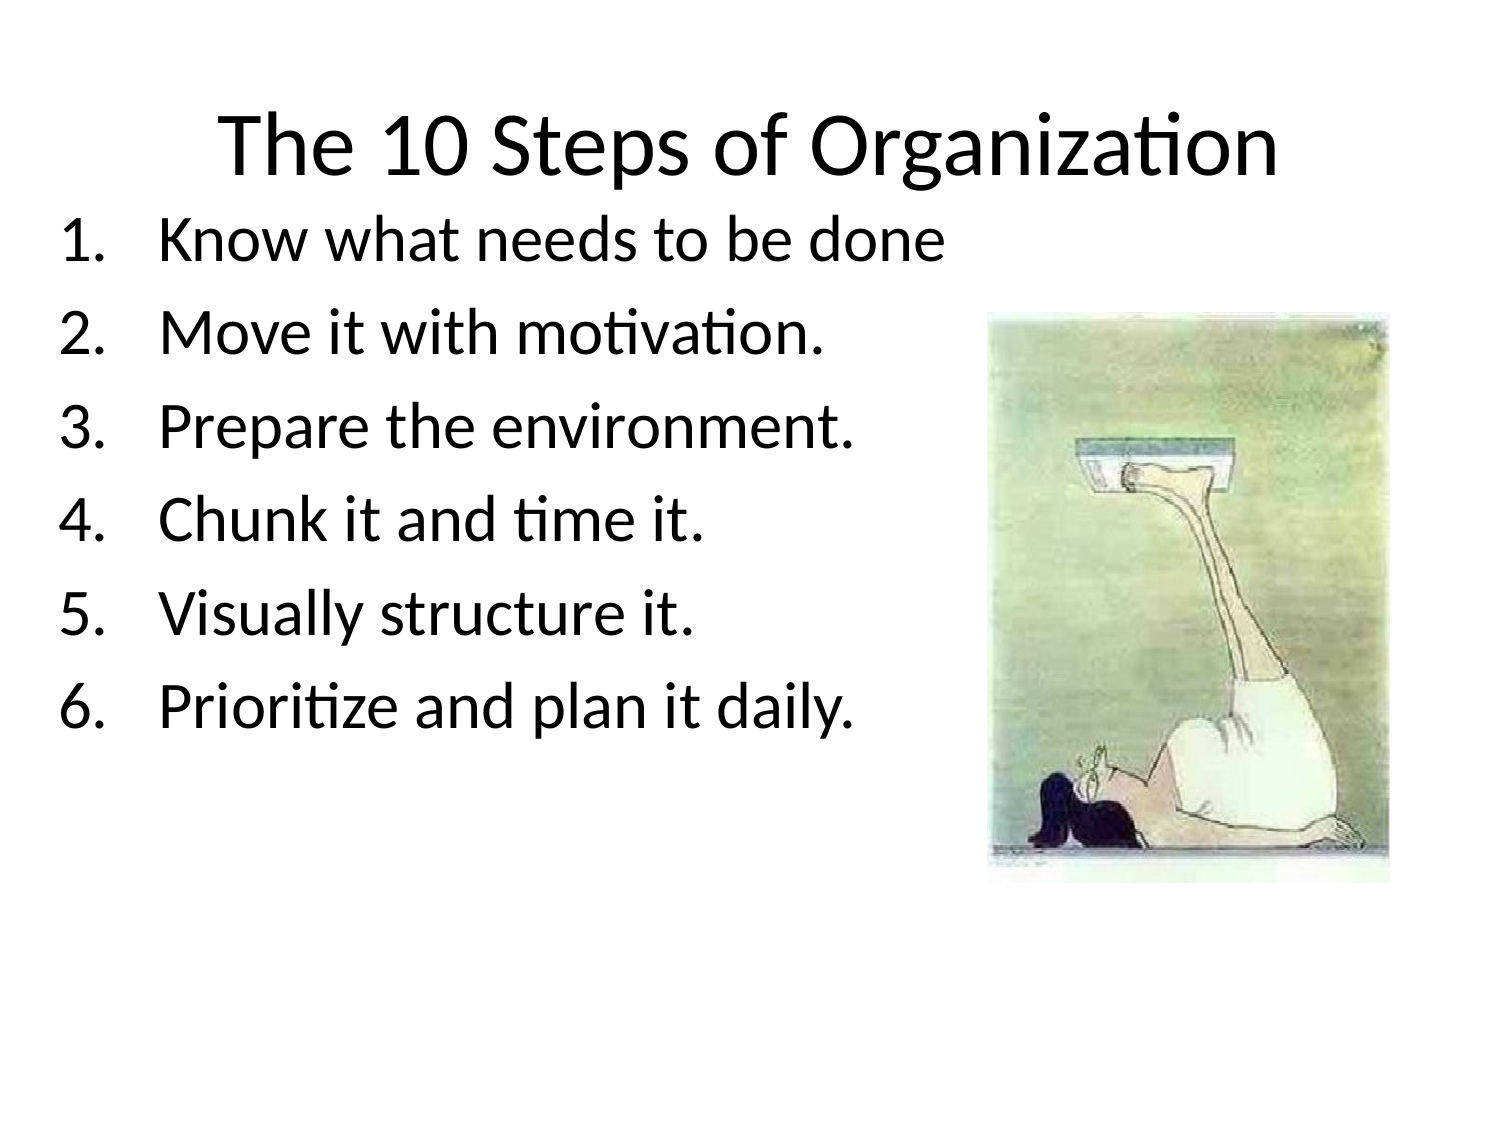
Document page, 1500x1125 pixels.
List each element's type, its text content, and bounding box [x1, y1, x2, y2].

picture [987, 312, 1390, 884]
list Know what needs to be done Move it with motivation. Prepare the environment. Chunk it and time it. Visually structure it. Prioritize and plan it daily. [43, 187, 1038, 1000]
title The 10 Steps of Organization [75, 45, 1425, 233]
